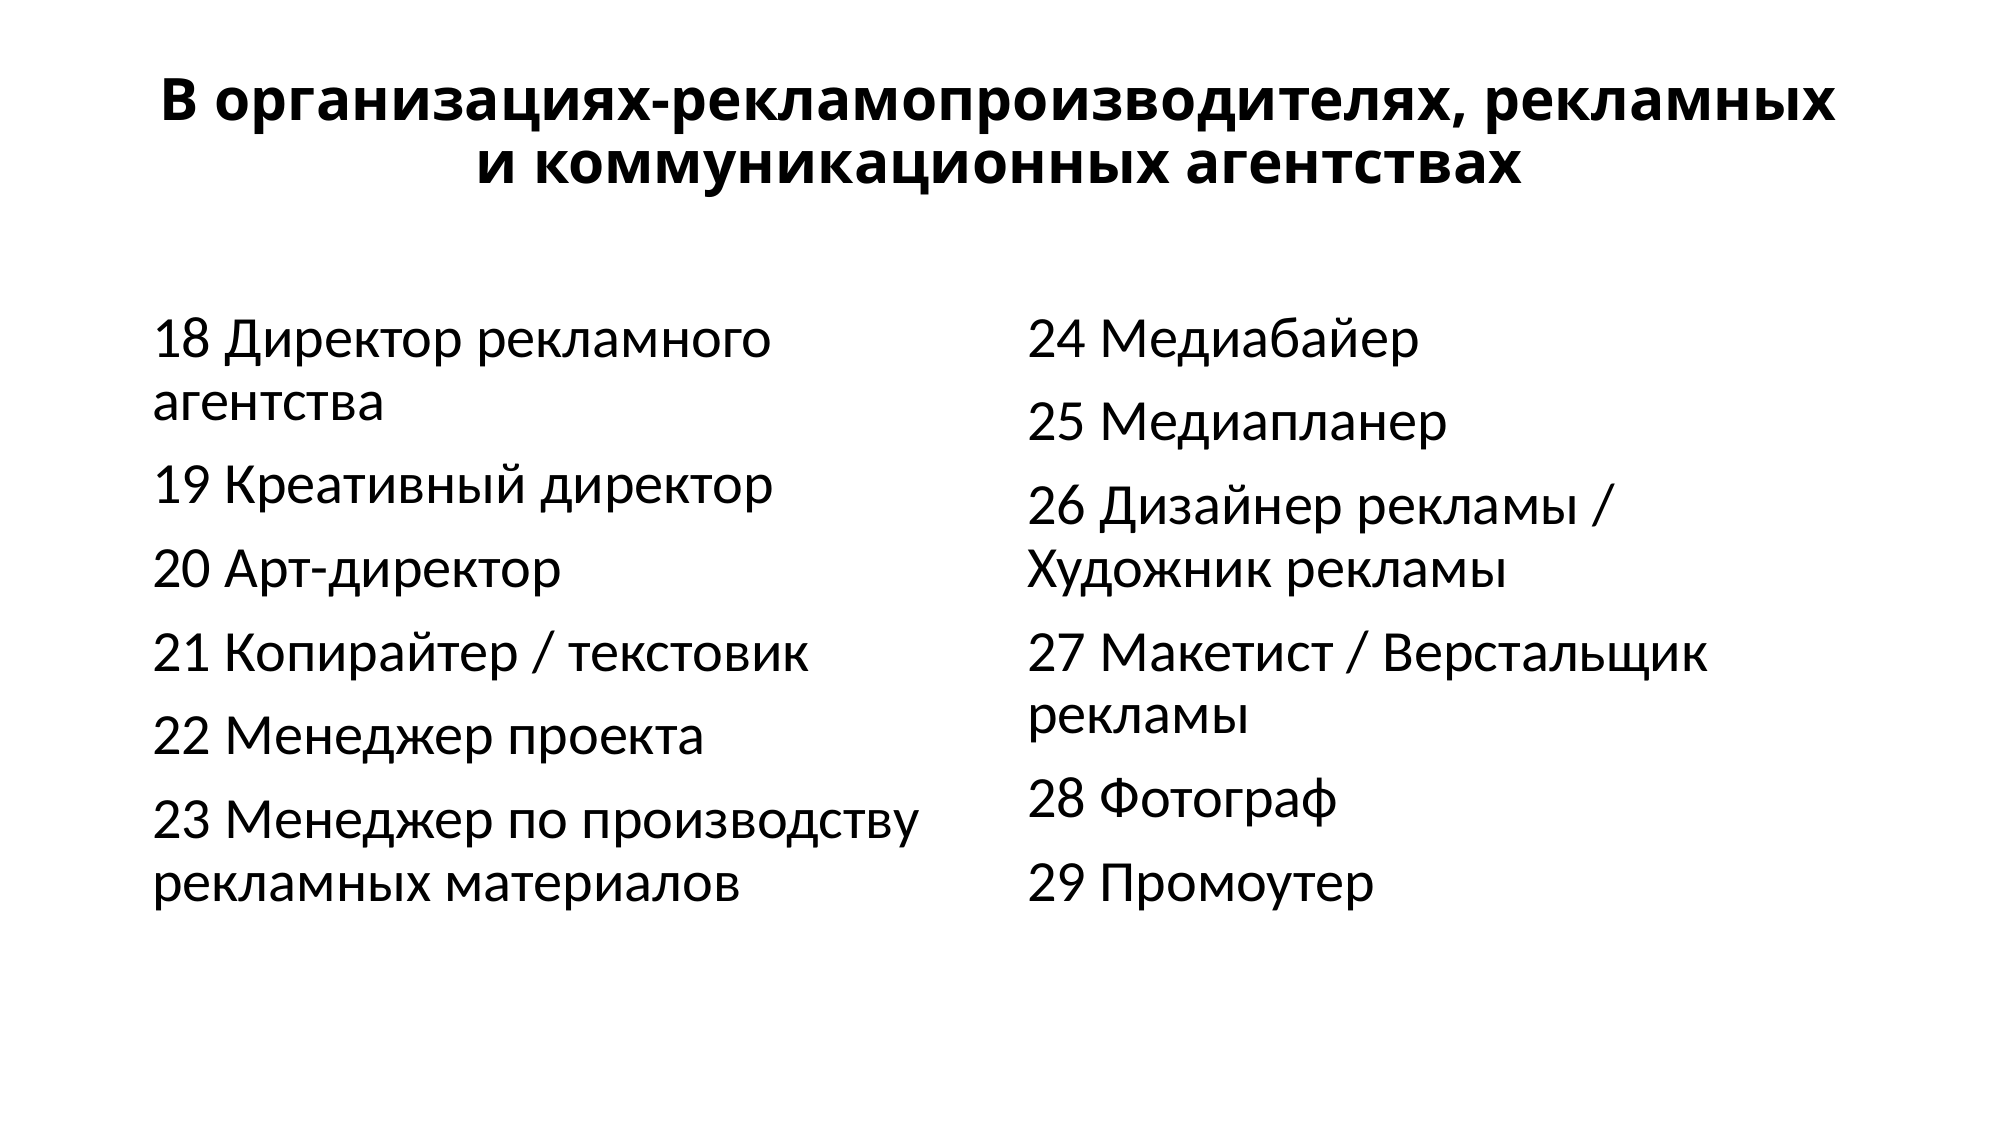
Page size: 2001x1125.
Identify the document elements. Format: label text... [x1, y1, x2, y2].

list 18 Директор рекламного агентства 19 Креативный директор 20 Арт-директор 21 Копирайтер / текстовик 22 Менеджер проекта 23 Менеджер по производству рекламных материалов [137, 299, 988, 1014]
title В организациях-рекламопроизводителях, рекламных и коммуникационных агентствах [137, 59, 1863, 278]
list 24 Медиабайер 25 Медиапланер 26 Дизайнер рекламы / Художник рекламы 27 Макетист / Верстальщик рекламы 28 Фотограф 29 Промоутер [1012, 299, 1863, 1014]
